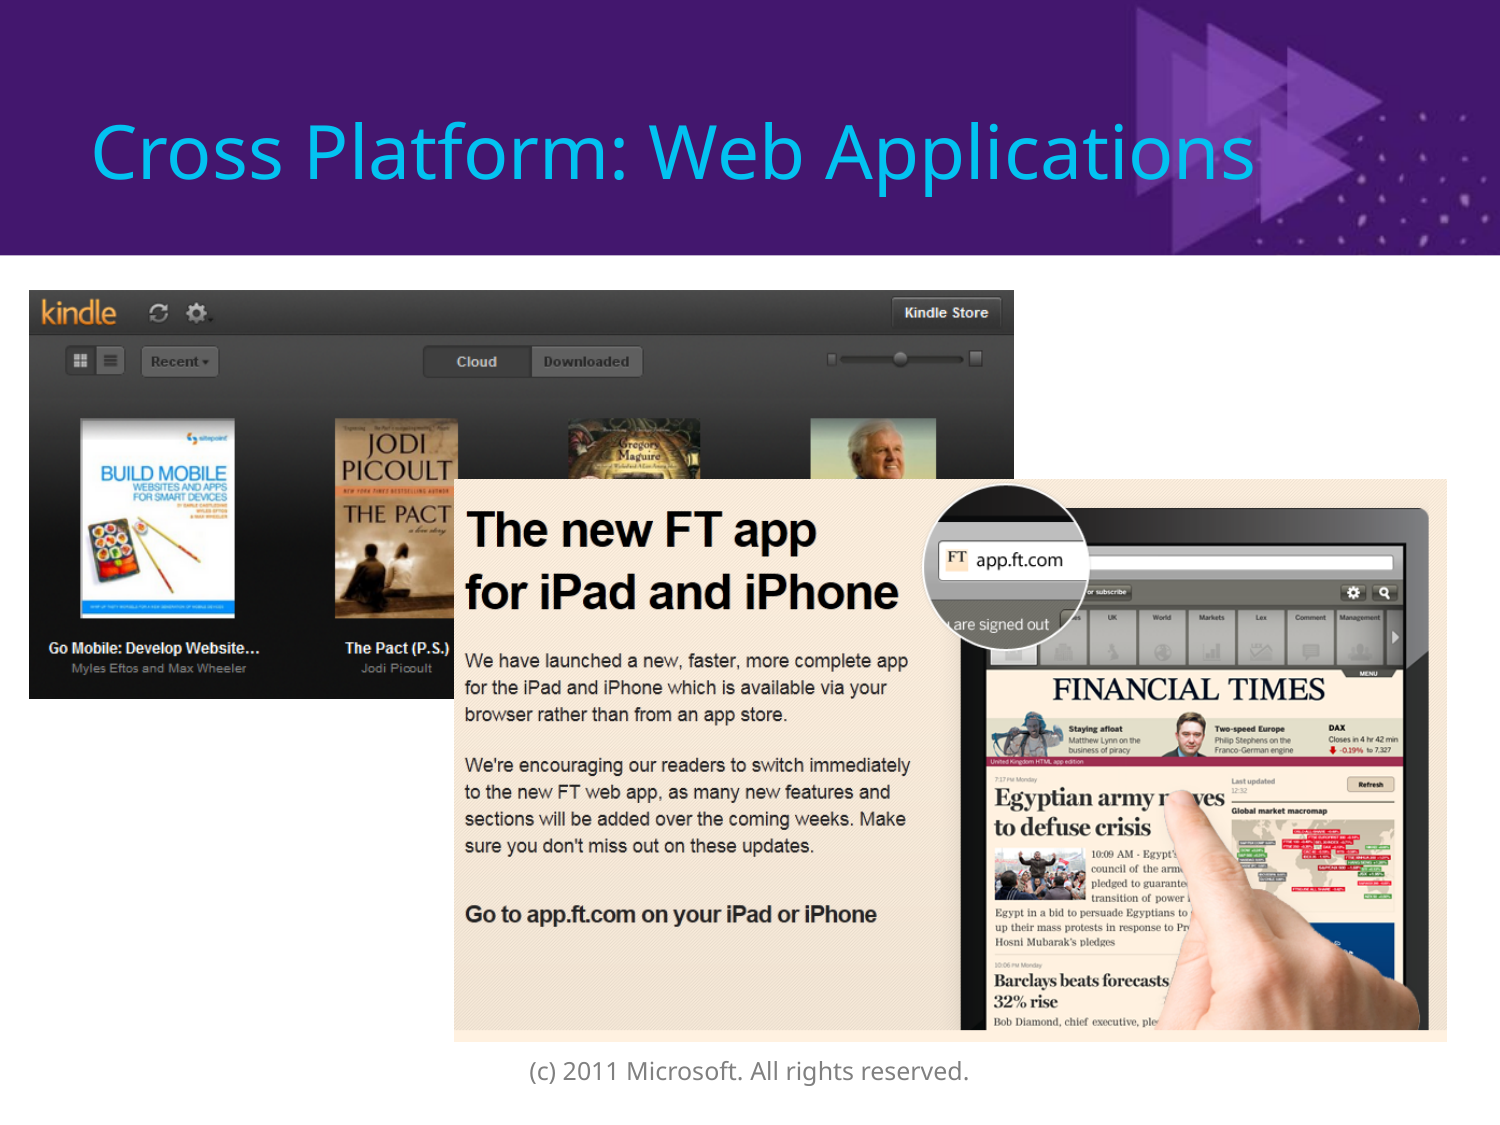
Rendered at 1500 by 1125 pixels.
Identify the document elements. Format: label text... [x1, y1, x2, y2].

picture [0, 0, 1500, 255]
picture [29, 290, 1014, 699]
title Cross Platform: Web Applications [75, 56, 1425, 244]
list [454, 479, 1448, 1043]
footer (c) 2011 Microsoft. All rights reserved. [512, 1051, 988, 1103]
